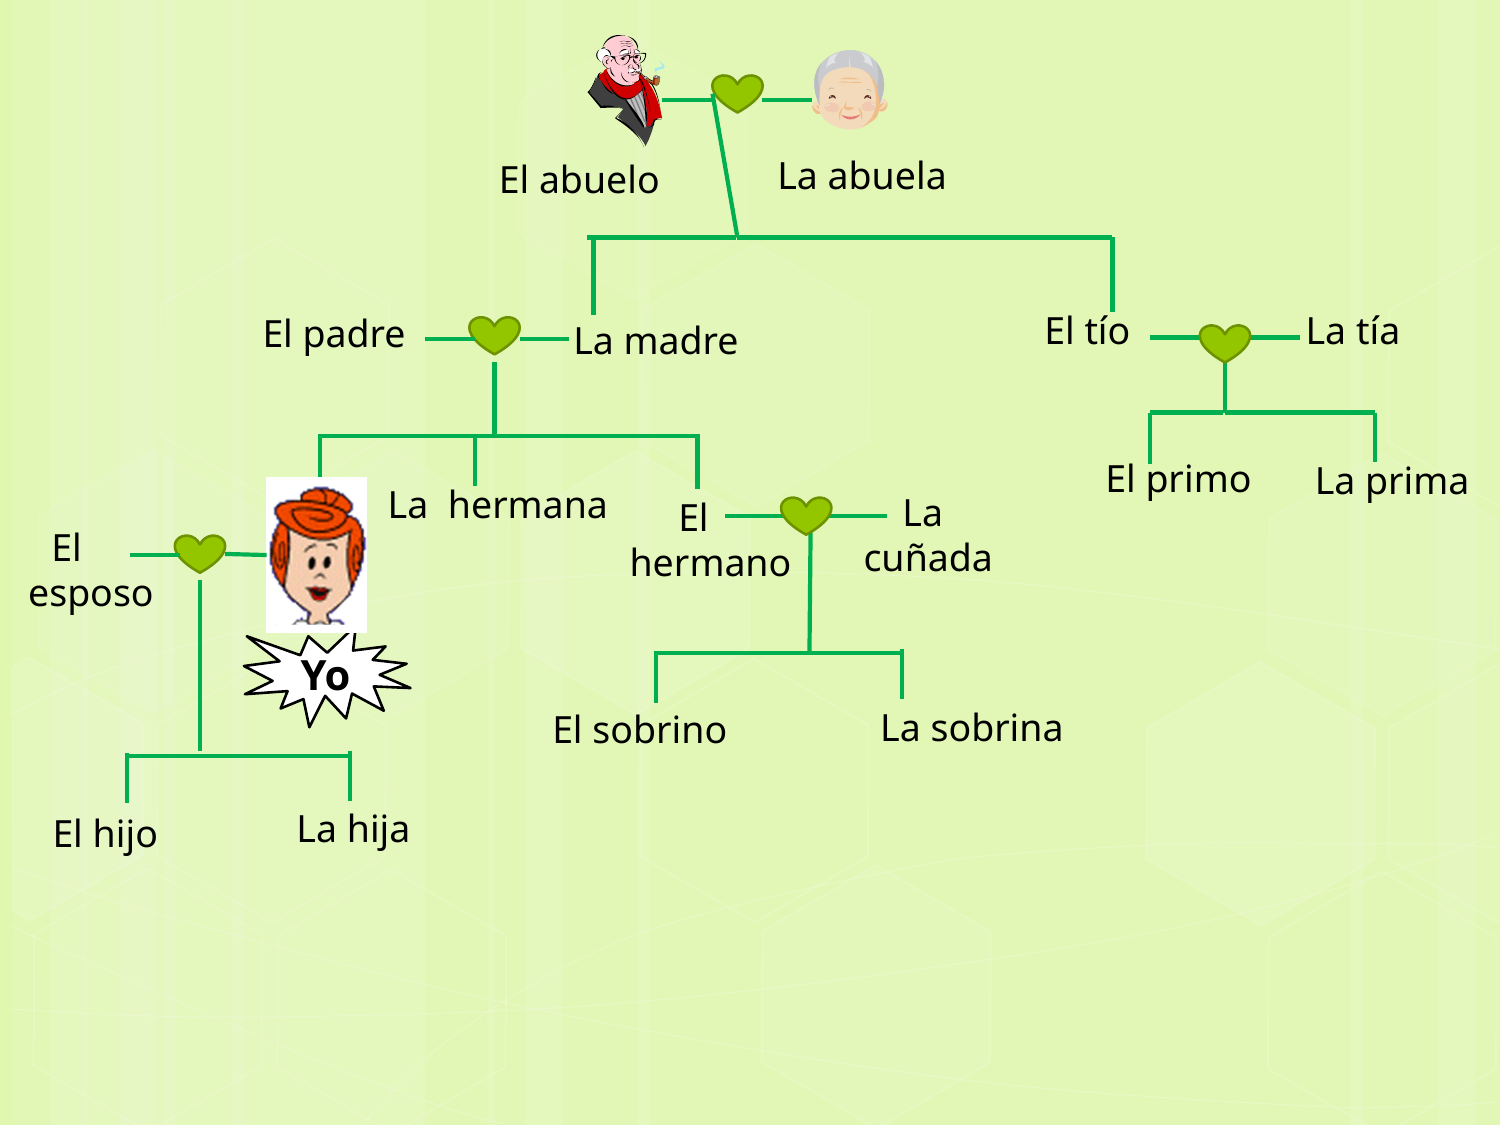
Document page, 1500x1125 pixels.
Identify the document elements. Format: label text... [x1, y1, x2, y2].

text_box El sobrino [537, 698, 750, 759]
text_box La madre [500, 309, 850, 415]
text_box La cuñada [848, 481, 1062, 587]
text_box La hija [281, 797, 540, 858]
text_box La tía [1281, 299, 1450, 360]
picture [812, 49, 888, 130]
text_box El abuelo [347, 148, 710, 209]
text_box [303, 706, 322, 729]
text_box La hermana [366, 473, 630, 534]
text_box [819, 496, 833, 516]
text_box El hijo [8, 802, 240, 863]
text_box El primo [1090, 447, 1310, 508]
text_box [1198, 324, 1252, 364]
picture [587, 24, 672, 148]
text_box [468, 316, 522, 356]
text_box El hermano [614, 486, 819, 591]
text_box El esposo [0, 516, 221, 622]
text_box [173, 534, 227, 574]
text_box El padre [169, 302, 464, 363]
text_box [372, 706, 386, 712]
text_box [245, 635, 262, 640]
text_box [711, 74, 764, 114]
picture [266, 477, 367, 633]
text_box La prima [1299, 449, 1500, 510]
text_box [279, 706, 291, 710]
text_box La sobrina [836, 696, 1091, 757]
text_box El tío [1010, 299, 1223, 360]
text_box La abuela [762, 144, 1025, 205]
text_box Yo [210, 640, 411, 706]
text_box [332, 706, 351, 720]
